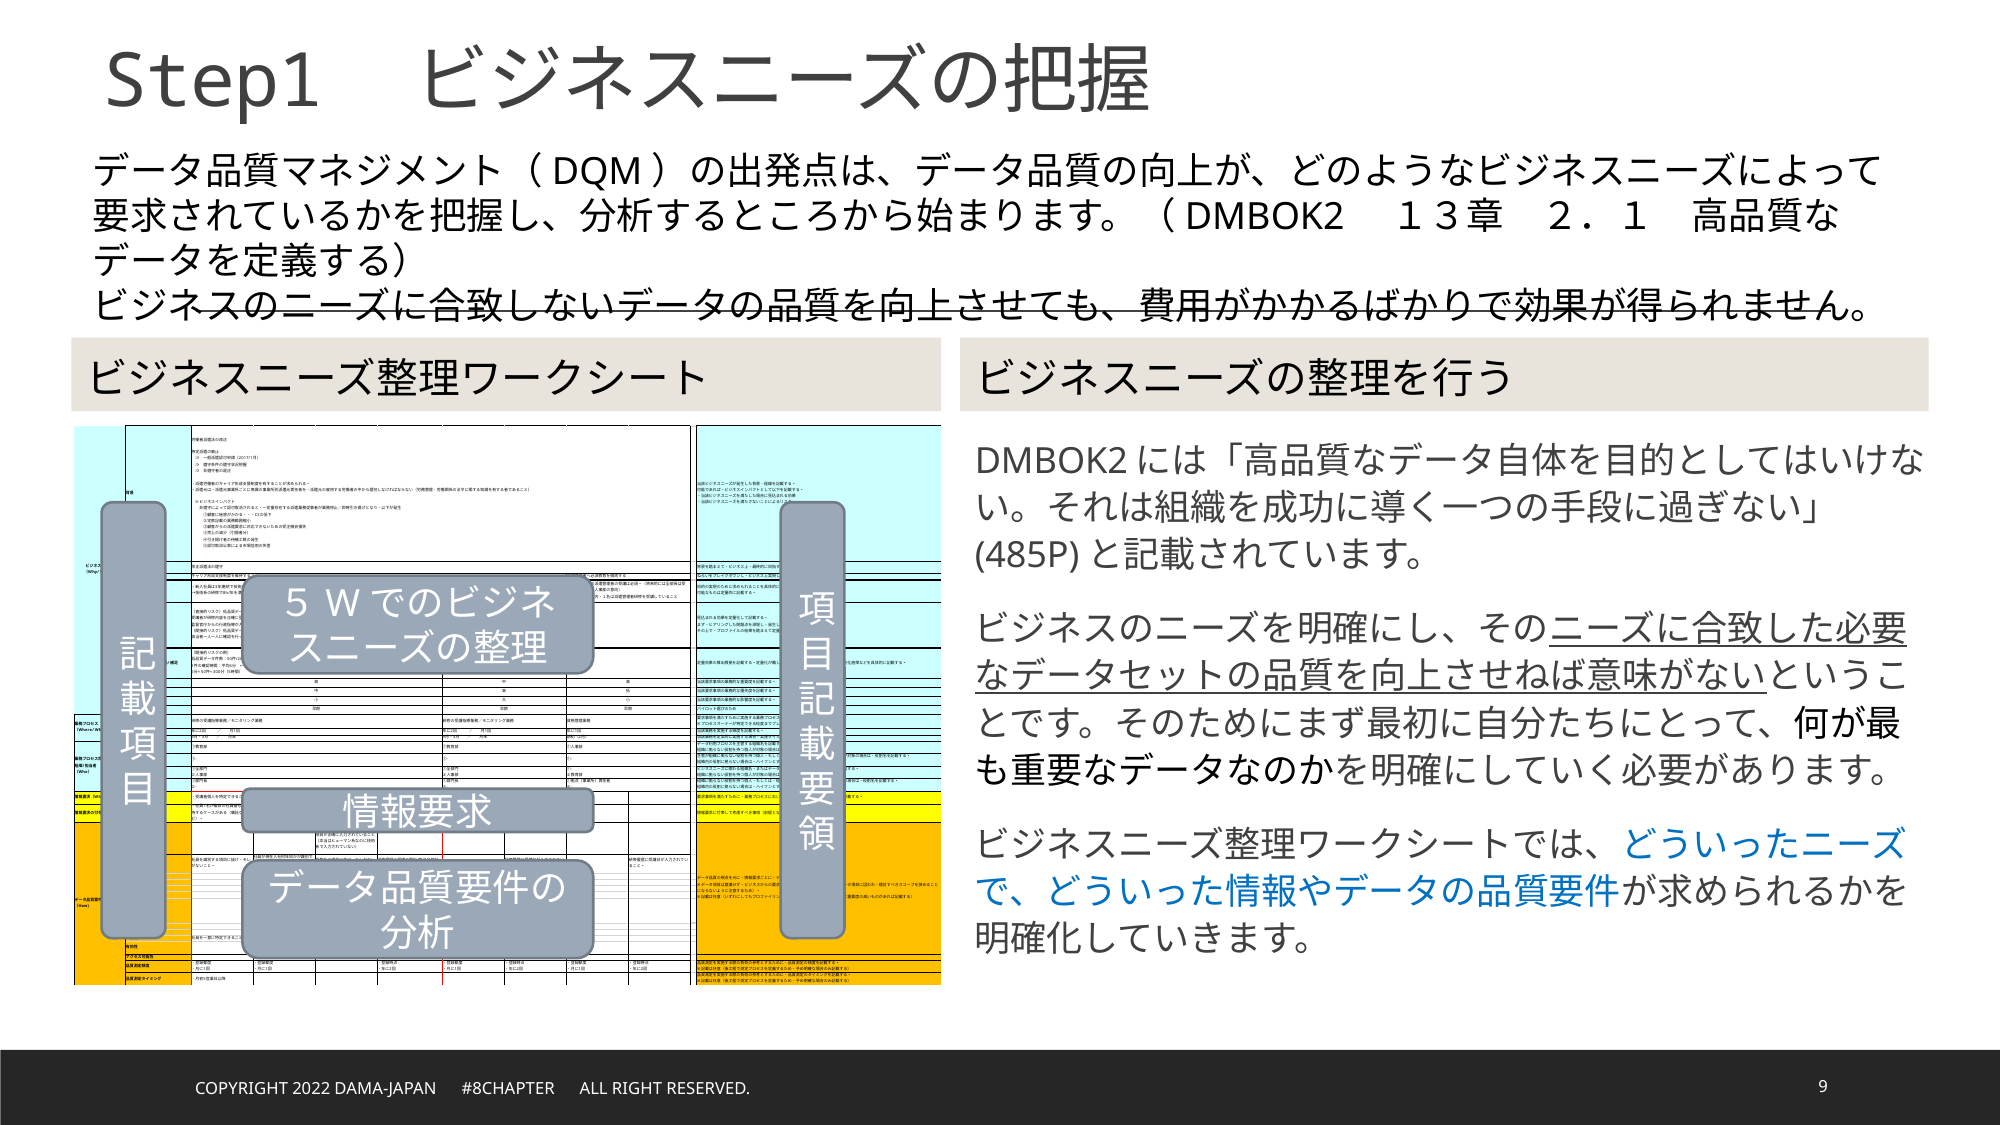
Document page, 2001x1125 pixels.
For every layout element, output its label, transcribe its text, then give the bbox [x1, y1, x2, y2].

list DMBOK2には「高品質なデータ自体を目的としてはいけない。それは組織を成功に導く一つの手段に過ぎない」(485P)と記載されています。 ビジネスのニーズを明確にし、そのニーズに合致した必要なデータセットの品質を向上させねば意味がないということです。そのためにまず最初に自分たちにとって、何が最も重要なデータなのかを明確にしていく必要があります。 ビジネスニーズ整理ワークシートでは、どういったニーズで、どういった情報やデータの品質要件が求められるかを明確化していきます。 [960, 425, 1929, 974]
footer Copyright 2022 DAMA-JAPAN #8chapter All right reserved. [180, 1057, 1299, 1118]
text_box データ品質マネジメント（DQM）の出発点は、データ品質の向上が、どのようなビジネスニーズによって要求されているかを把握し、分析するところから始まります。（DMBOK2 １３章 ２．１ 高品質なデータを定義する） ビジネスのニーズに合致しないデータの品質を向上させても、費用がかかるばかりで効果が得られません。 [78, 139, 1922, 335]
list ビジネスニーズの整理を行う [960, 337, 1929, 412]
picture [73, 425, 942, 986]
slide_number 9 [1803, 1057, 1932, 1118]
text_box Step1 ビジネスニーズの把握 [87, 47, 1830, 130]
list ビジネスニーズ整理ワークシート [71, 337, 942, 412]
